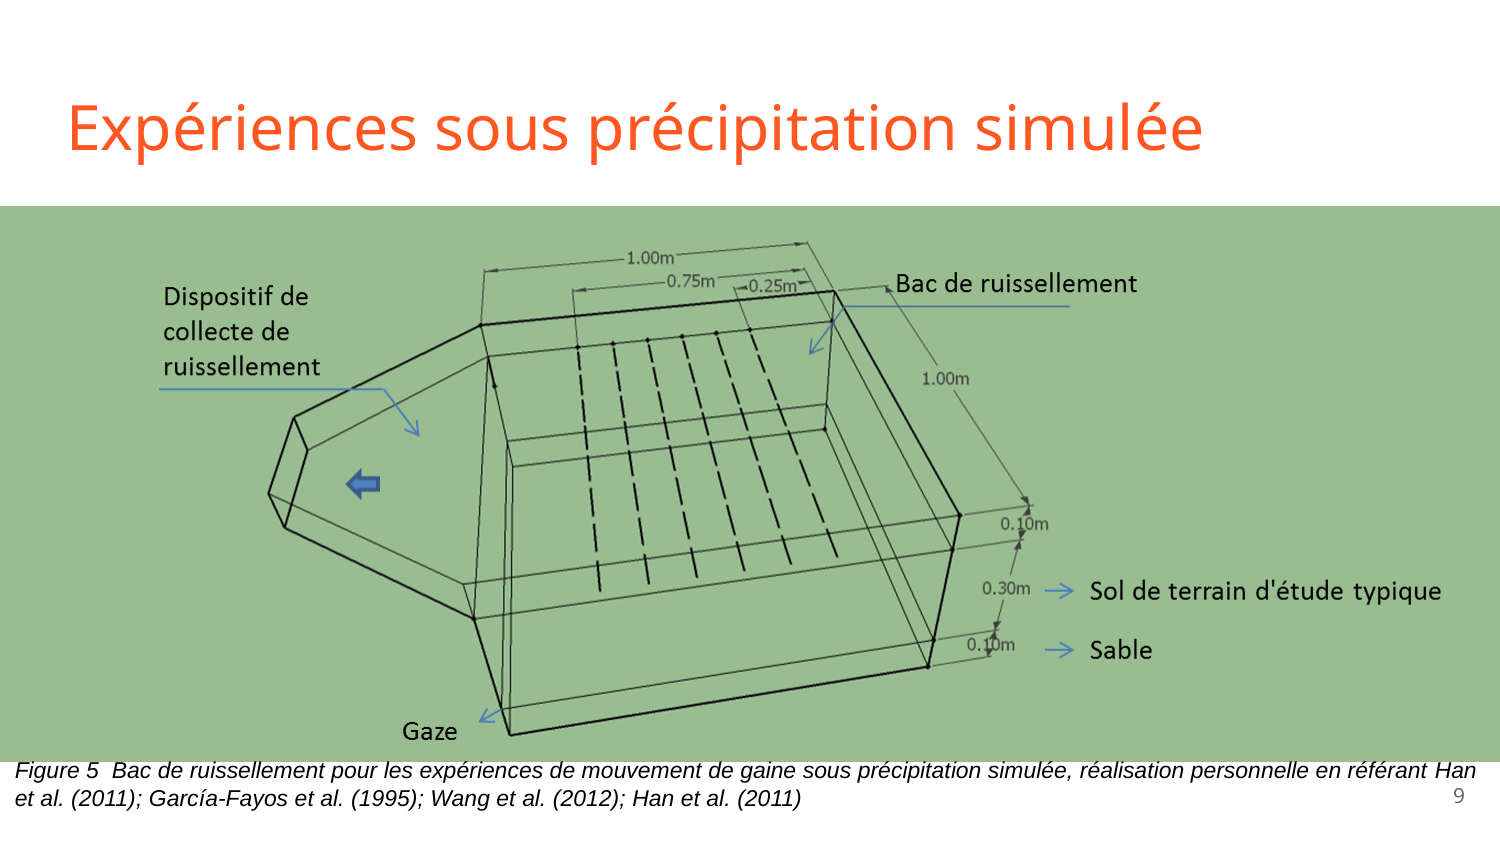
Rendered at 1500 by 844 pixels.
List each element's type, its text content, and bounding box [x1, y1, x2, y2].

slide_number 9 [1389, 774, 1480, 830]
picture [0, 206, 1500, 765]
title Expériences sous précipitation simulée [51, 72, 1449, 167]
text_box Figure 5 Bac de ruissellement pour les expériences de mouvement de gaine sous précipitation simulée, réalisation personnelle en référant Han et al. (2011); García-Fayos et al. (1995); Wang et al. (2012); Han et al. (2011) [0, 772, 1500, 844]
